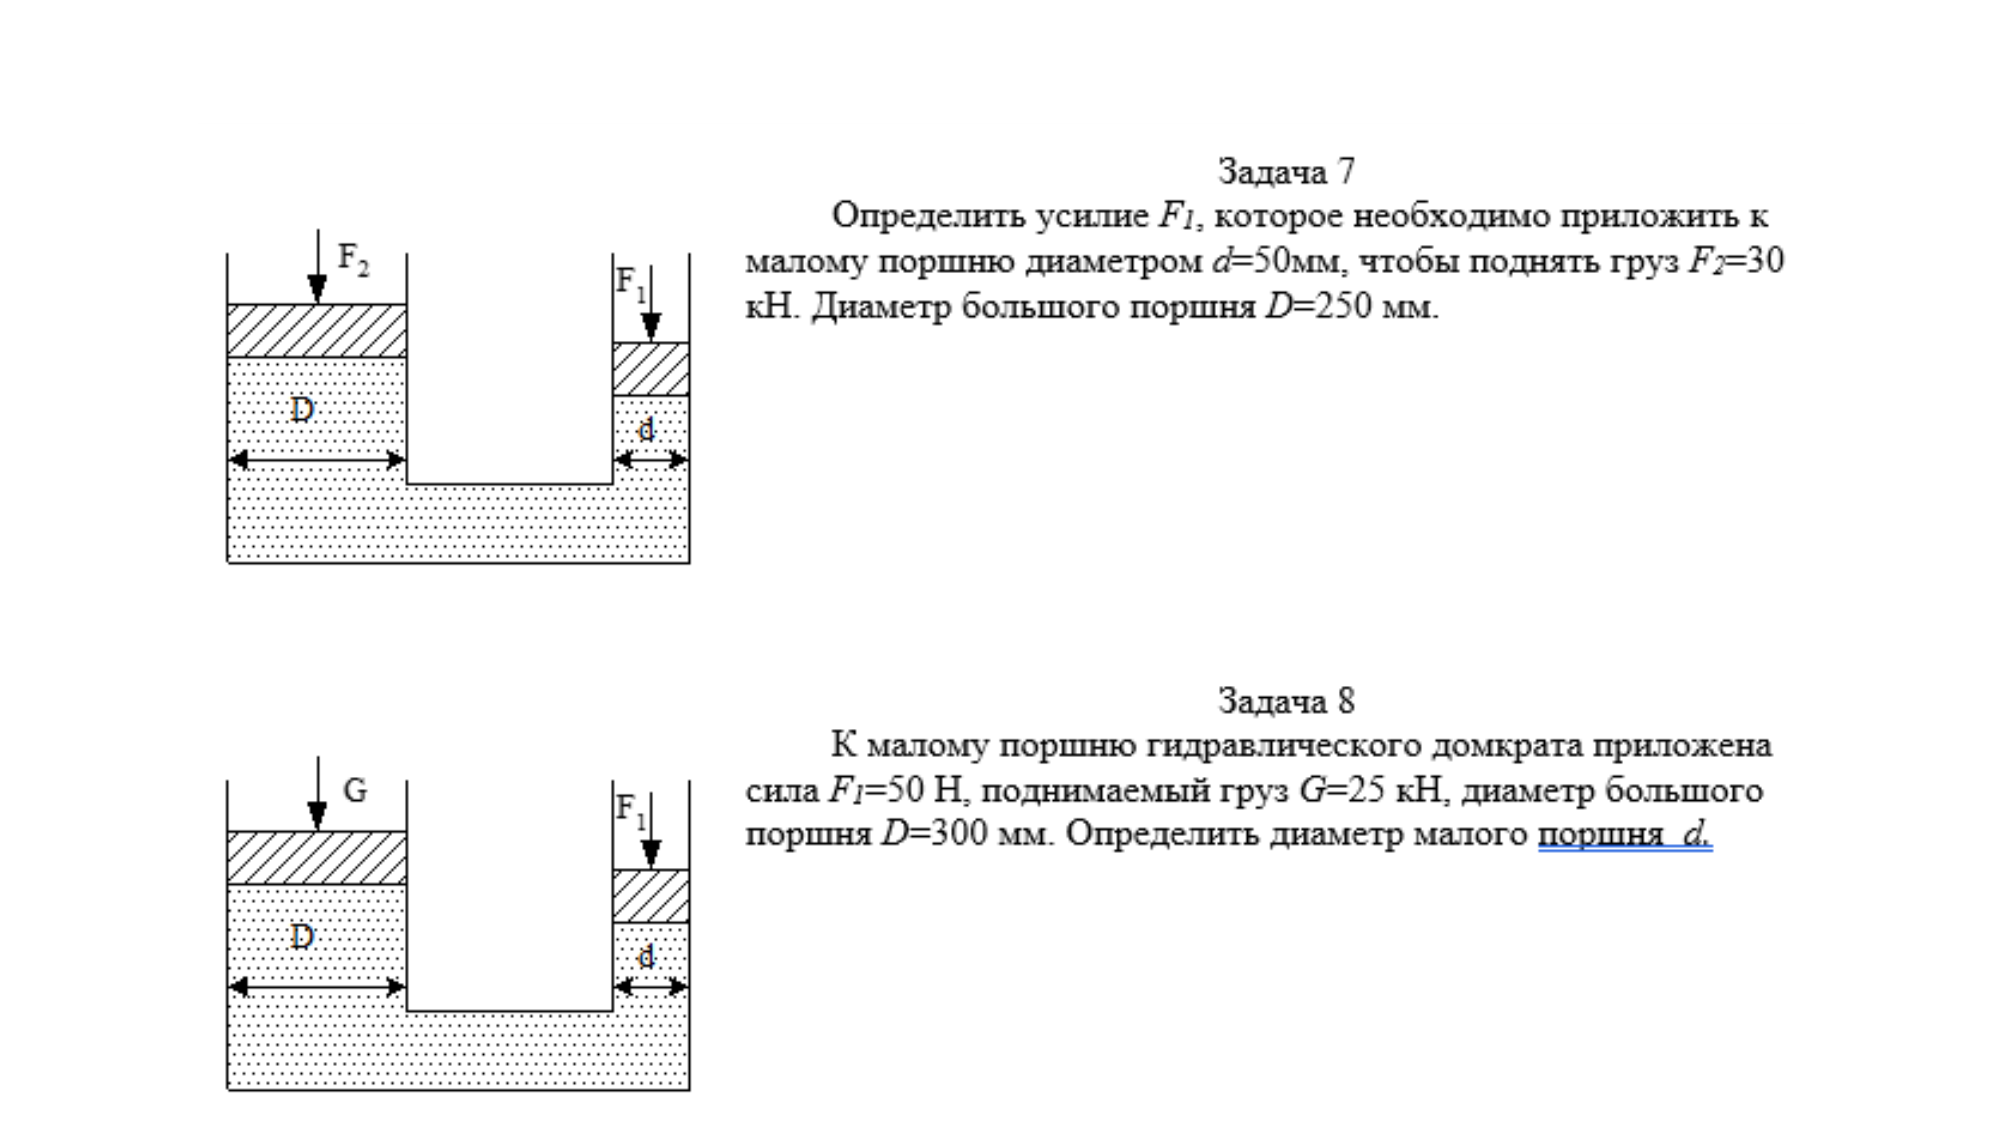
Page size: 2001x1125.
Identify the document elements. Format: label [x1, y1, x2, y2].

picture [198, 122, 1805, 1125]
